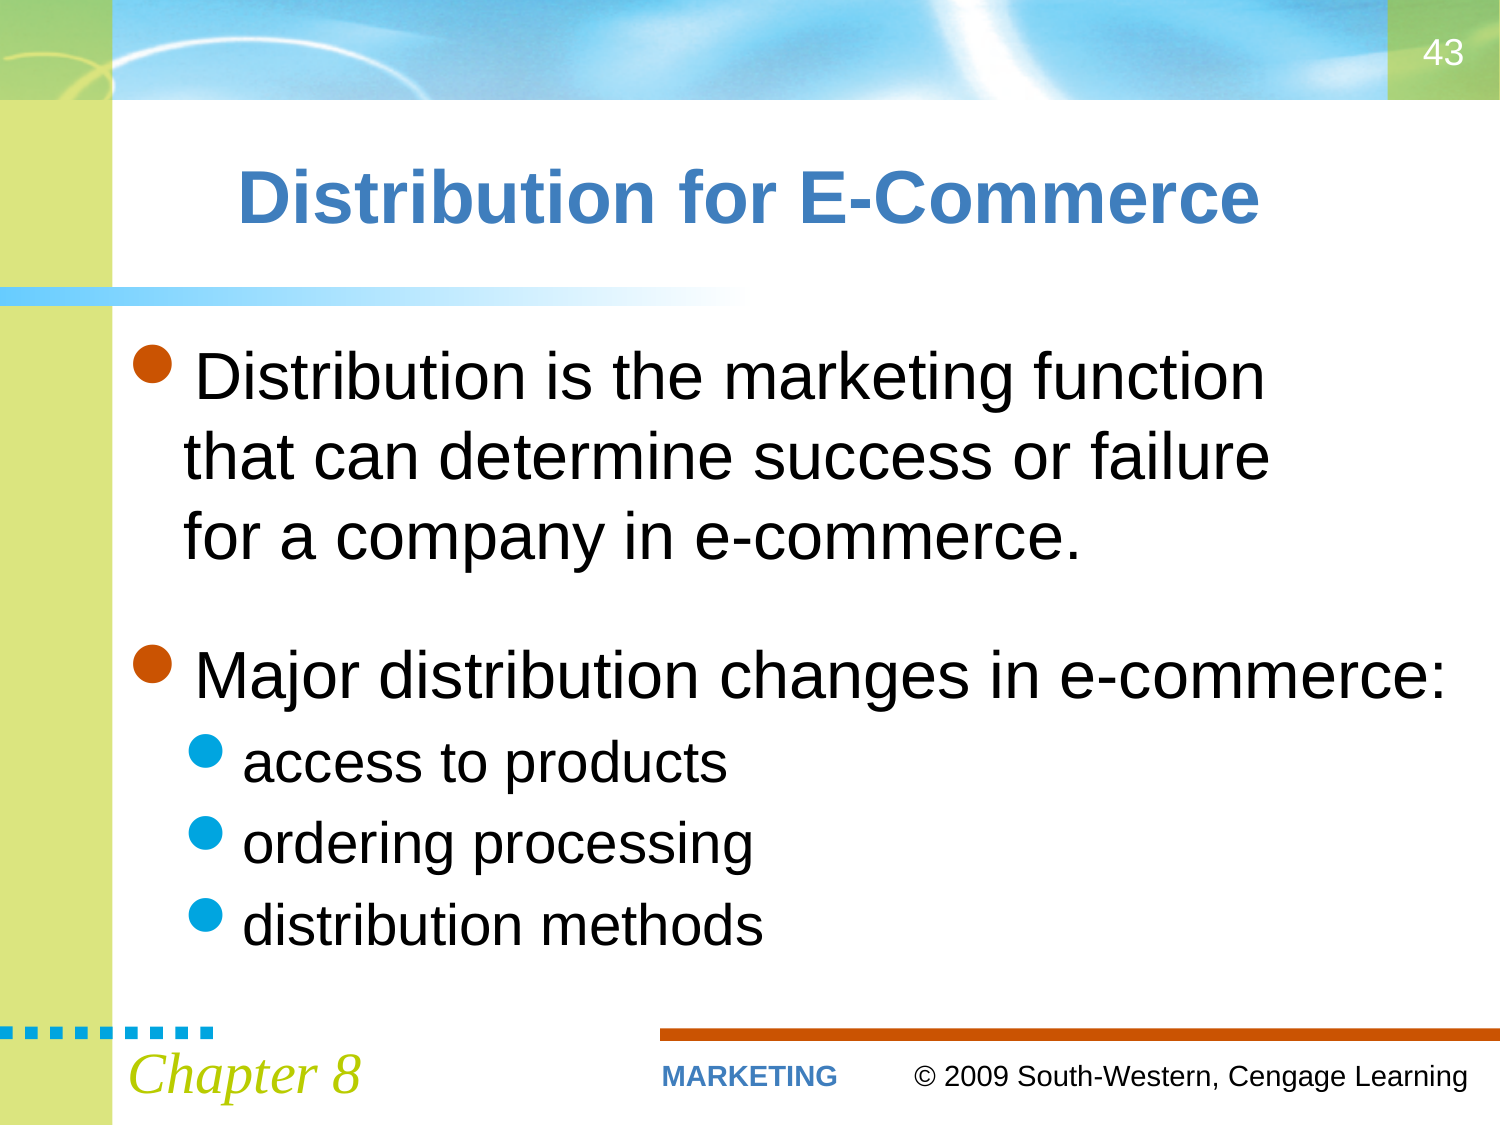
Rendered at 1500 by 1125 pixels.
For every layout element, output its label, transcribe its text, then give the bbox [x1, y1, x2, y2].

footer Chapter 8 [112, 1012, 638, 1113]
title Distribution for E-Commerce [112, 99, 1388, 288]
list Distribution is the marketing function that can determine success or failure for a company in e-commerce. Major distribution changes in e-commerce: access to products ordering processing distribution methods [112, 324, 1476, 1001]
slide_number 43 [1387, 0, 1500, 101]
